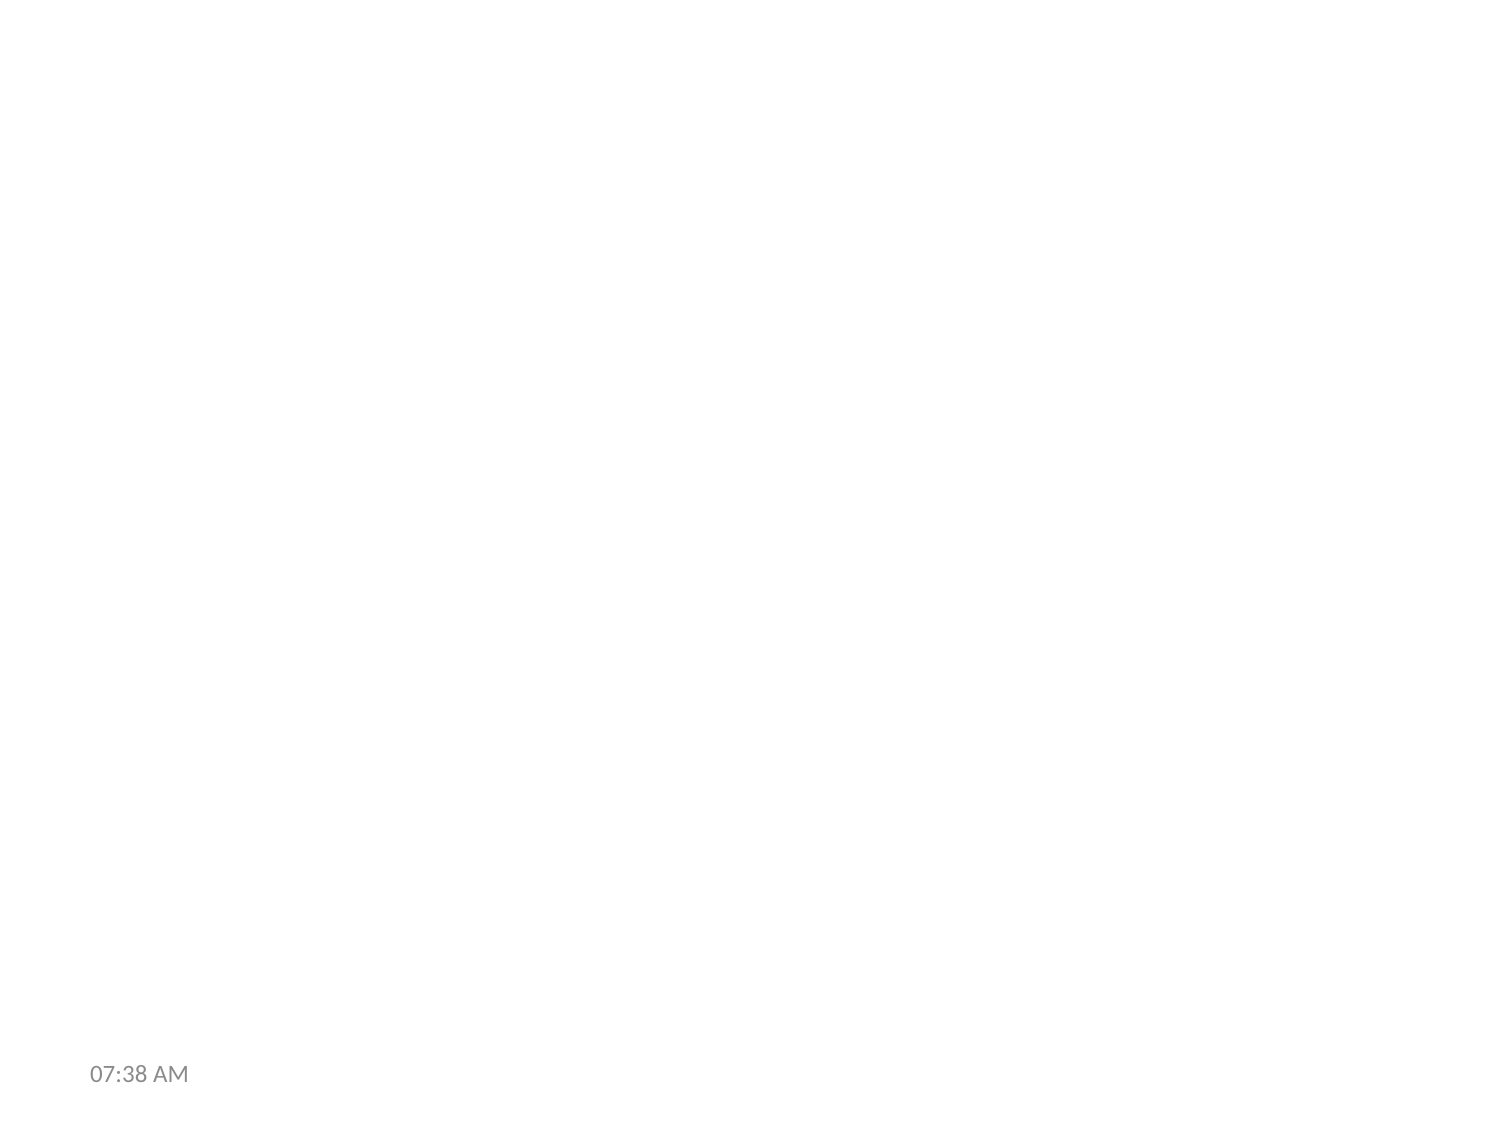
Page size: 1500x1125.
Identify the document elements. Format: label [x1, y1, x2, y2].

slide_number [75, 1042, 425, 1103]
